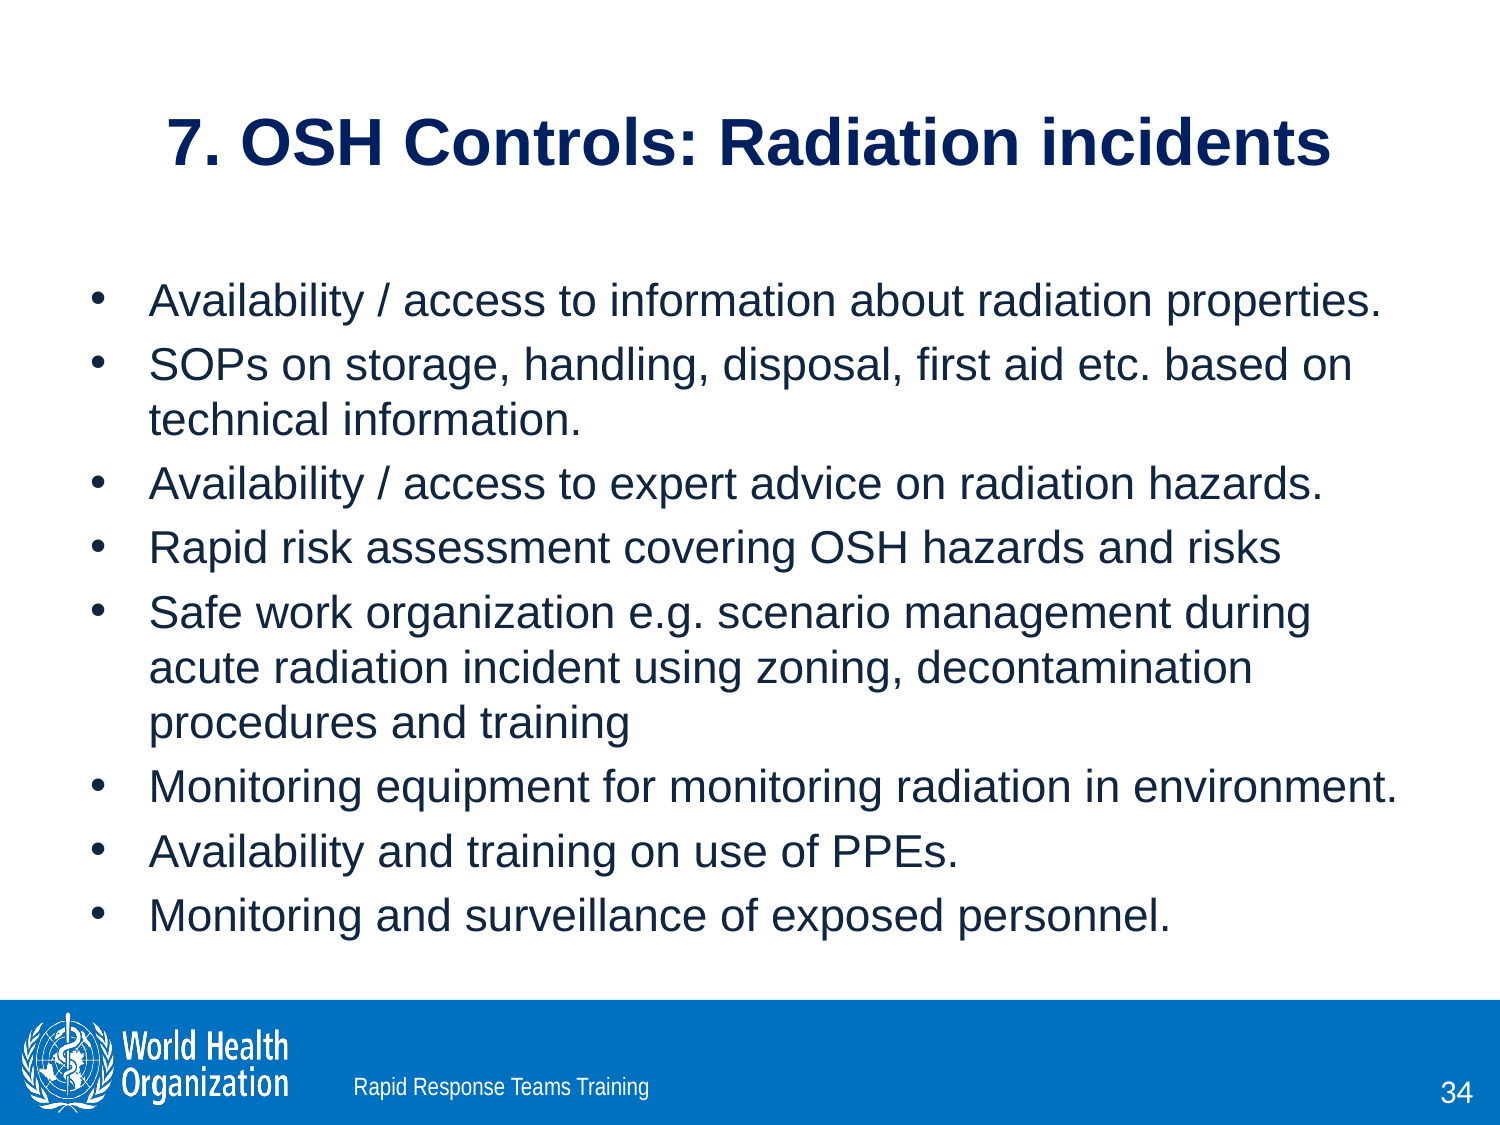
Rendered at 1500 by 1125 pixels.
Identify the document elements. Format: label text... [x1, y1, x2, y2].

picture [21, 1012, 288, 1113]
title 7. OSH Controls: Radiation incidents [75, 45, 1425, 233]
list Availability / access to information about radiation properties. SOPs on storage, handling, disposal, first aid etc. based on technical information. Availability / access to expert advice on radiation hazards. Rapid risk assessment covering OSH hazards and risks Safe work organization e.g. scenario management during acute radiation incident using zoning, decontamination procedures and training Monitoring equipment for monitoring radiation in environment. Availability and training on use of PPEs. Monitoring and surveillance of exposed personnel. [75, 262, 1425, 1005]
